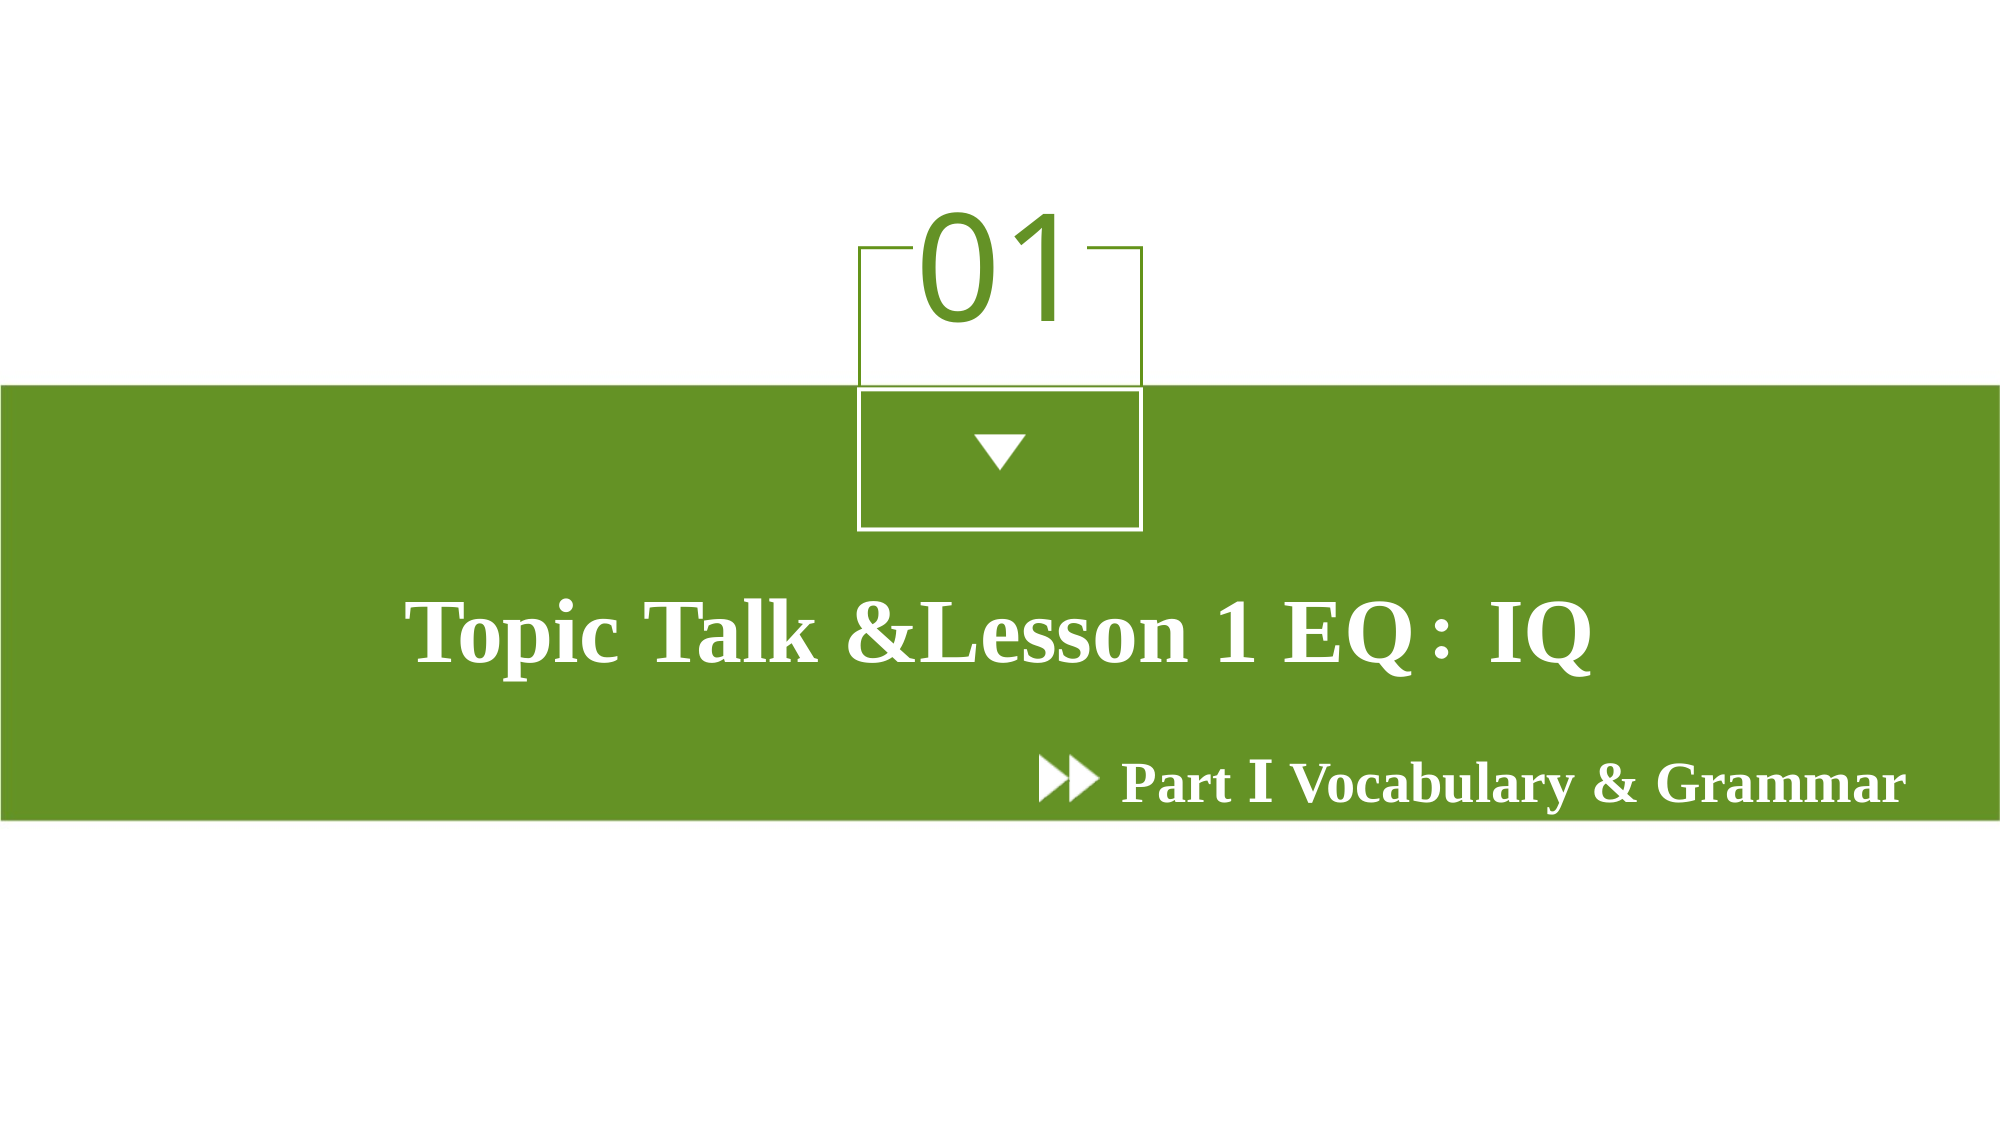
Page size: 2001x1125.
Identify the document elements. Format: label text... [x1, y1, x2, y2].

text_box Part Ⅰ Vocabulary & Grammar [1121, 738, 1997, 821]
text_box Topic Talk &Lesson 1 EQ∶ IQ [0, 518, 2000, 732]
picture [0, 732, 2000, 1125]
text_box 01 [896, 171, 1106, 353]
picture [0, 0, 2000, 518]
